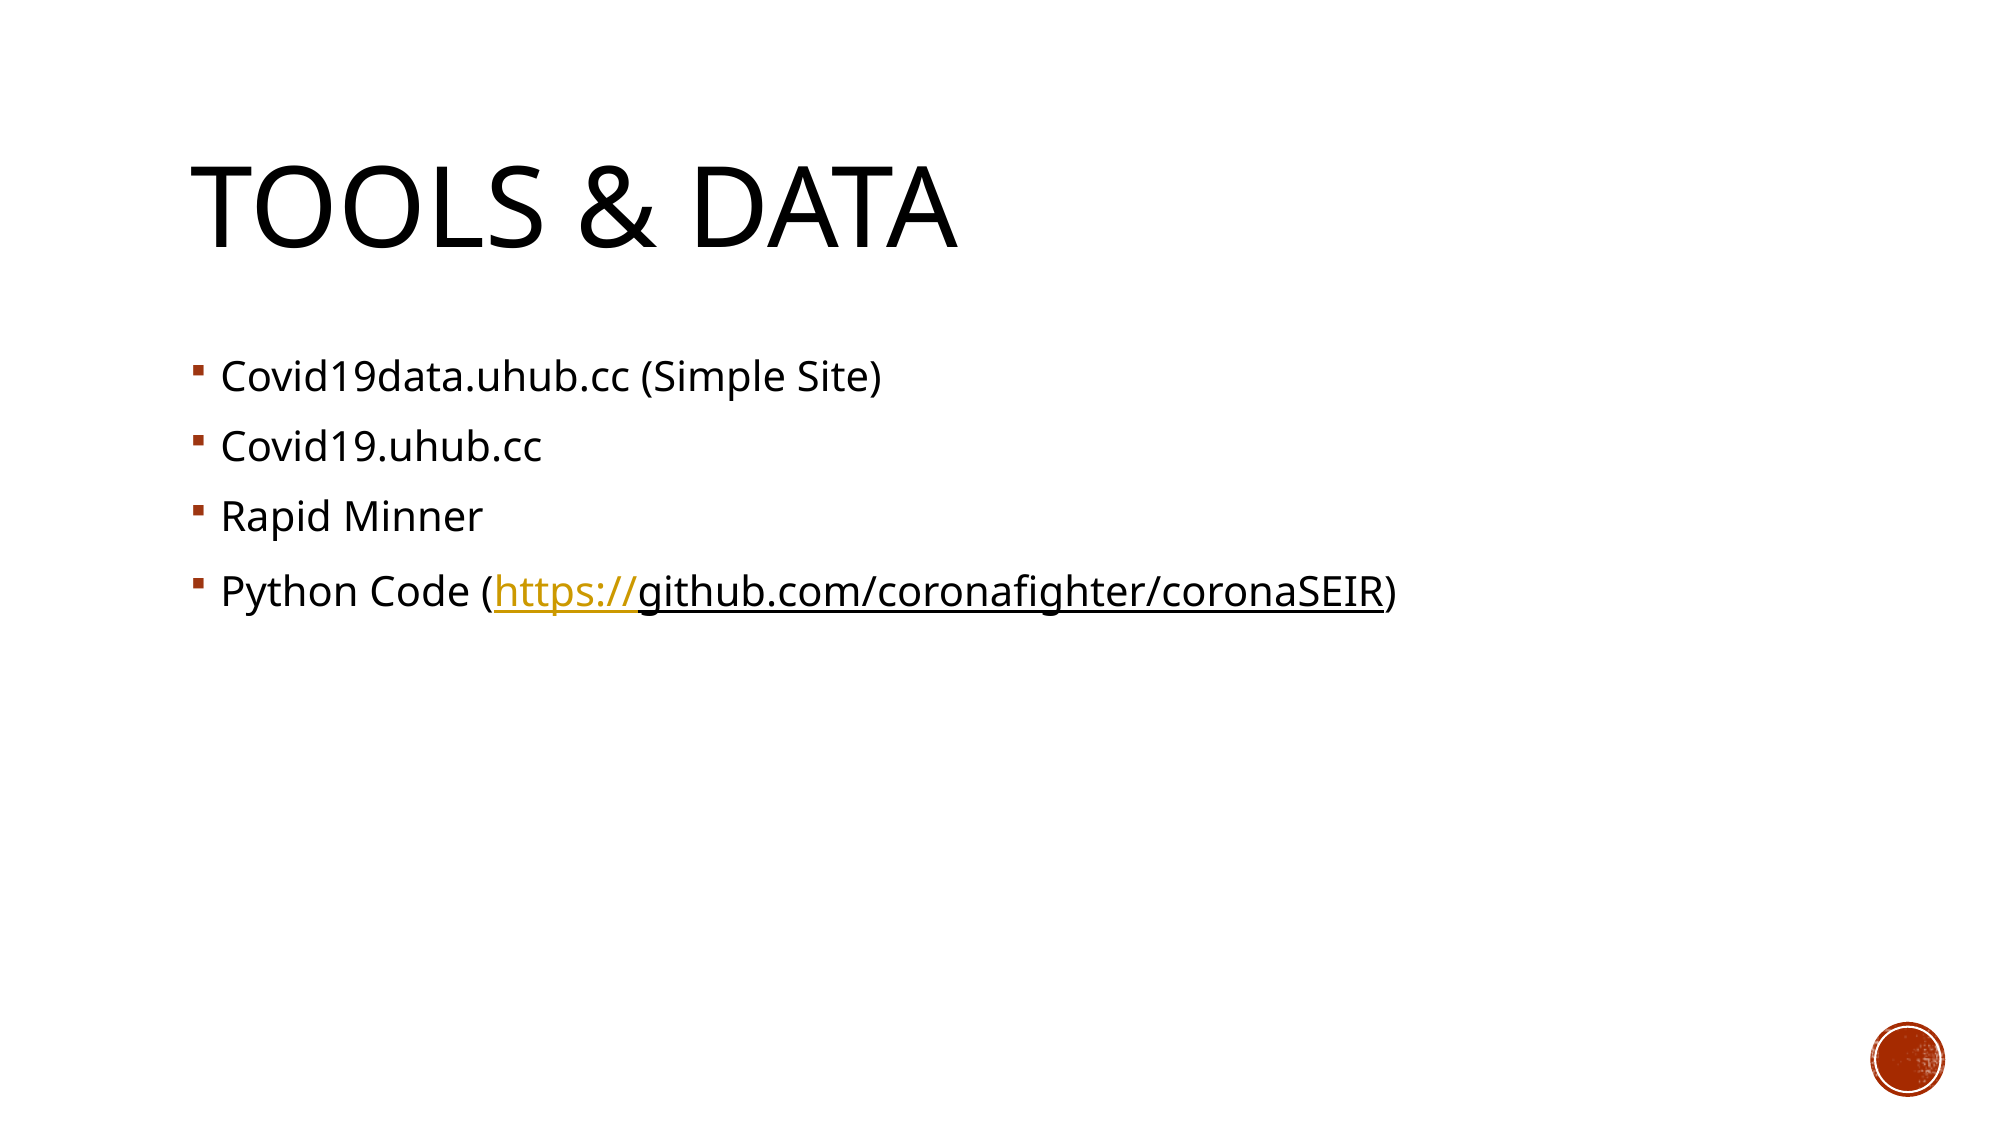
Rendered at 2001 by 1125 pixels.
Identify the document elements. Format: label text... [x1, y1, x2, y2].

list Covid19data.uhub.cc (Simple Site) Covid19.uhub.cc Rapid Minner Python Code (https://github.com/coronafighter/coronaSEIR) [175, 348, 1826, 1013]
title Tools & DAta [175, 79, 1826, 344]
